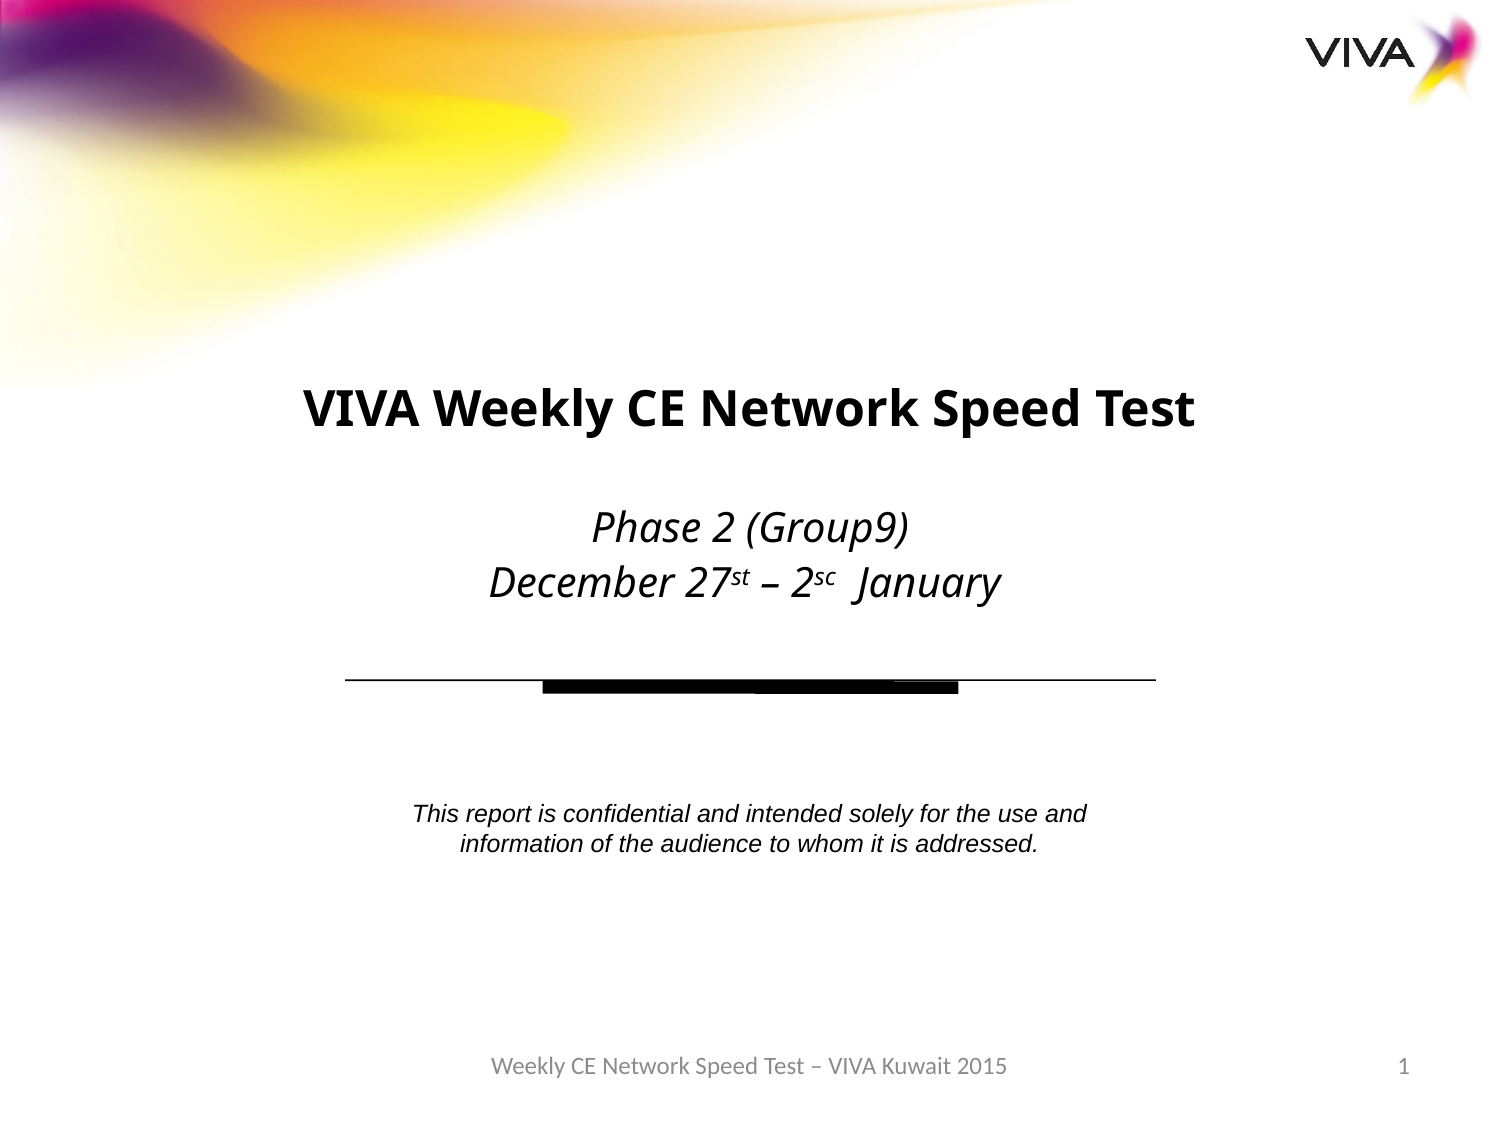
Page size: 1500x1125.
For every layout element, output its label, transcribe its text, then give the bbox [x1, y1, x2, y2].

picture [1300, 12, 1485, 105]
picture [0, 0, 1089, 386]
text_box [344, 679, 1156, 688]
text_box This report is confidential and intended solely for the use and information of the audience to whom it is addressed. [411, 797, 1089, 858]
text_box 1 [1074, 1042, 1425, 1103]
text_box Weekly CE Network Speed Test – VIVA Kuwait 2015 [205, 1042, 1074, 1103]
text_box VIVA Weekly CE Network Speed Test Phase 2 (Group9) December 27st – 2sc January [205, 376, 1295, 662]
